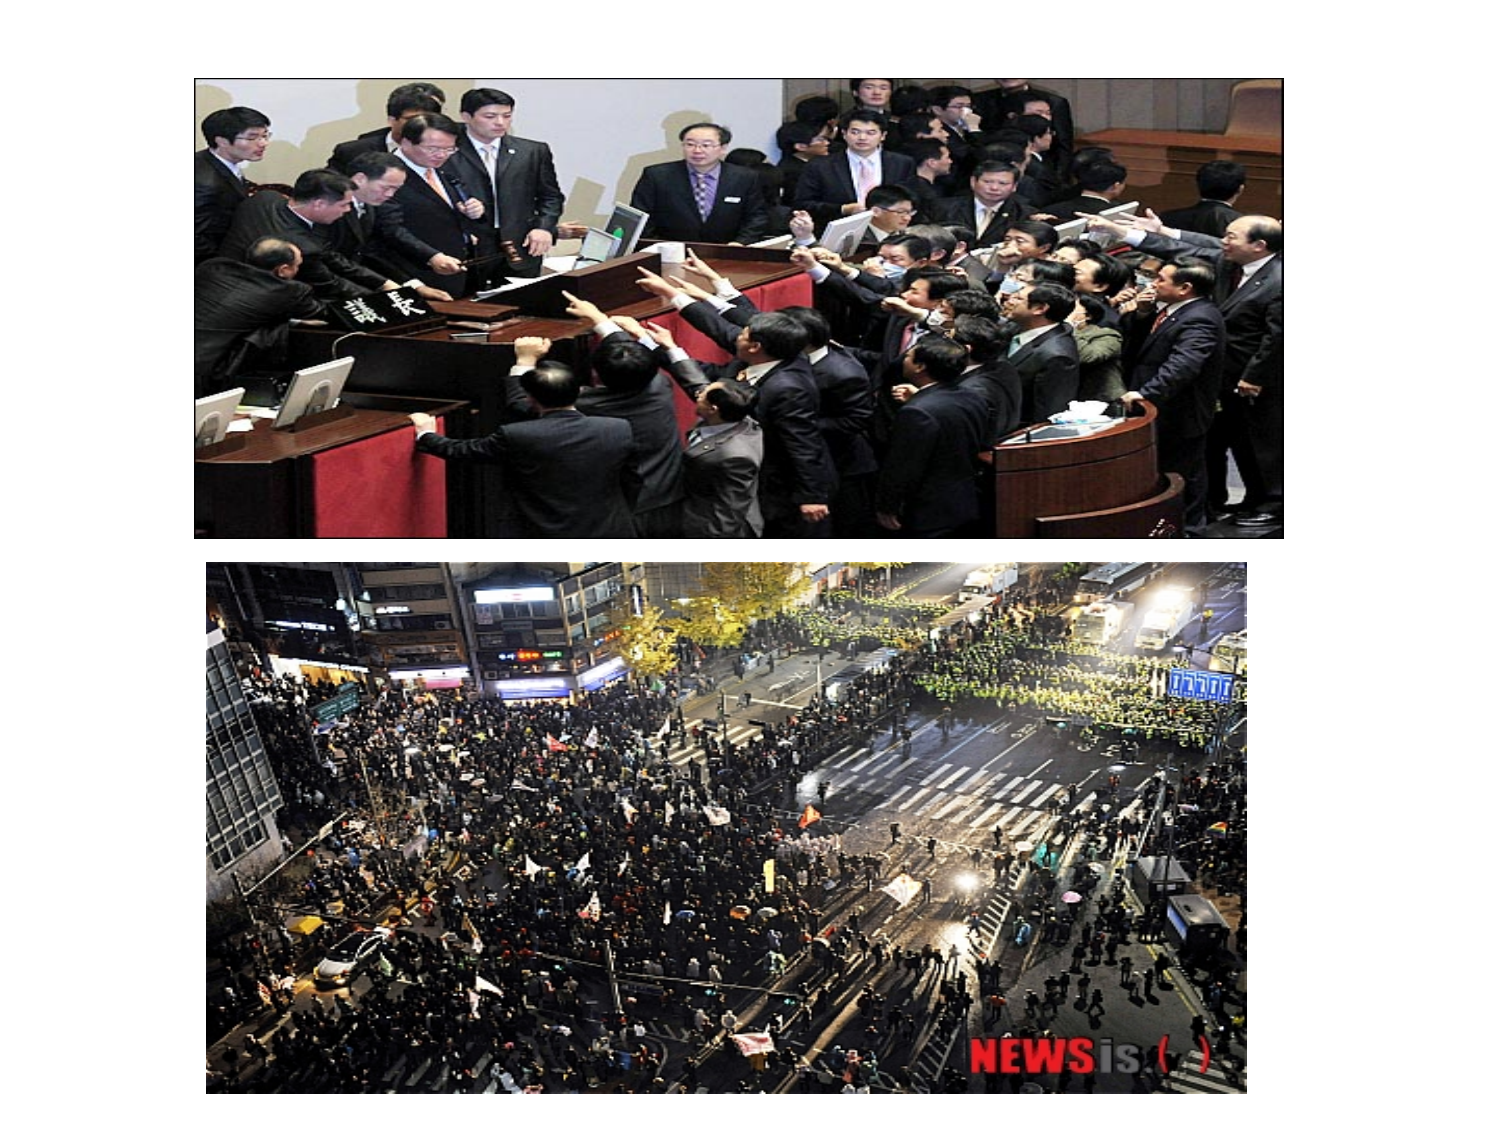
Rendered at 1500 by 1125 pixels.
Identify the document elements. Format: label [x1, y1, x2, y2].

picture [206, 562, 1247, 1095]
list [194, 77, 1284, 540]
